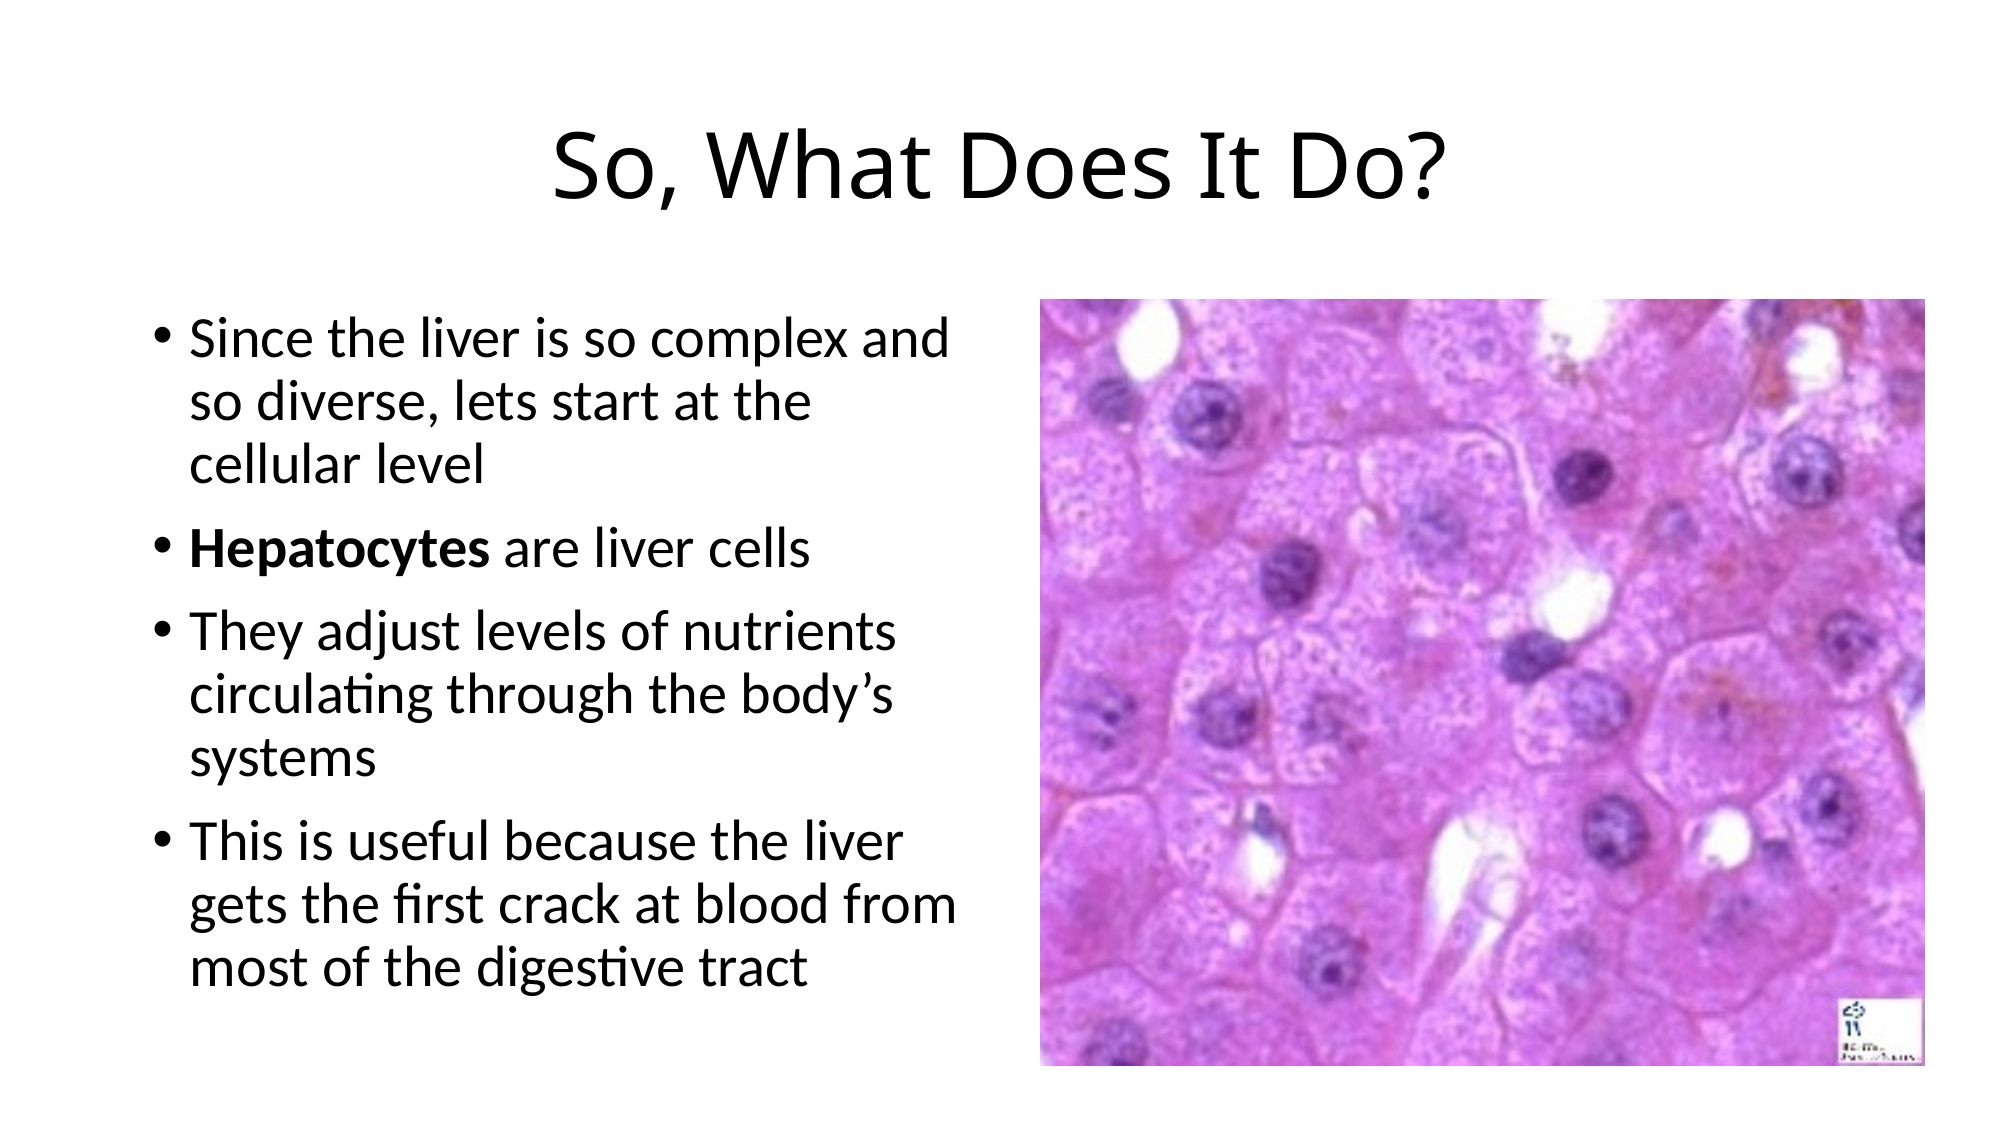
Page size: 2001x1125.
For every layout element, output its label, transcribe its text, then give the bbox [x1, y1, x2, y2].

list Since the liver is so complex and so diverse, lets start at the cellular level Hepatocytes are liver cells They adjust levels of nutrients circulating through the body’s systems This is useful because the liver gets the first crack at blood from most of the digestive tract [137, 299, 988, 1014]
title So, What Does It Do? [137, 59, 1863, 278]
picture [1040, 299, 1925, 1066]
